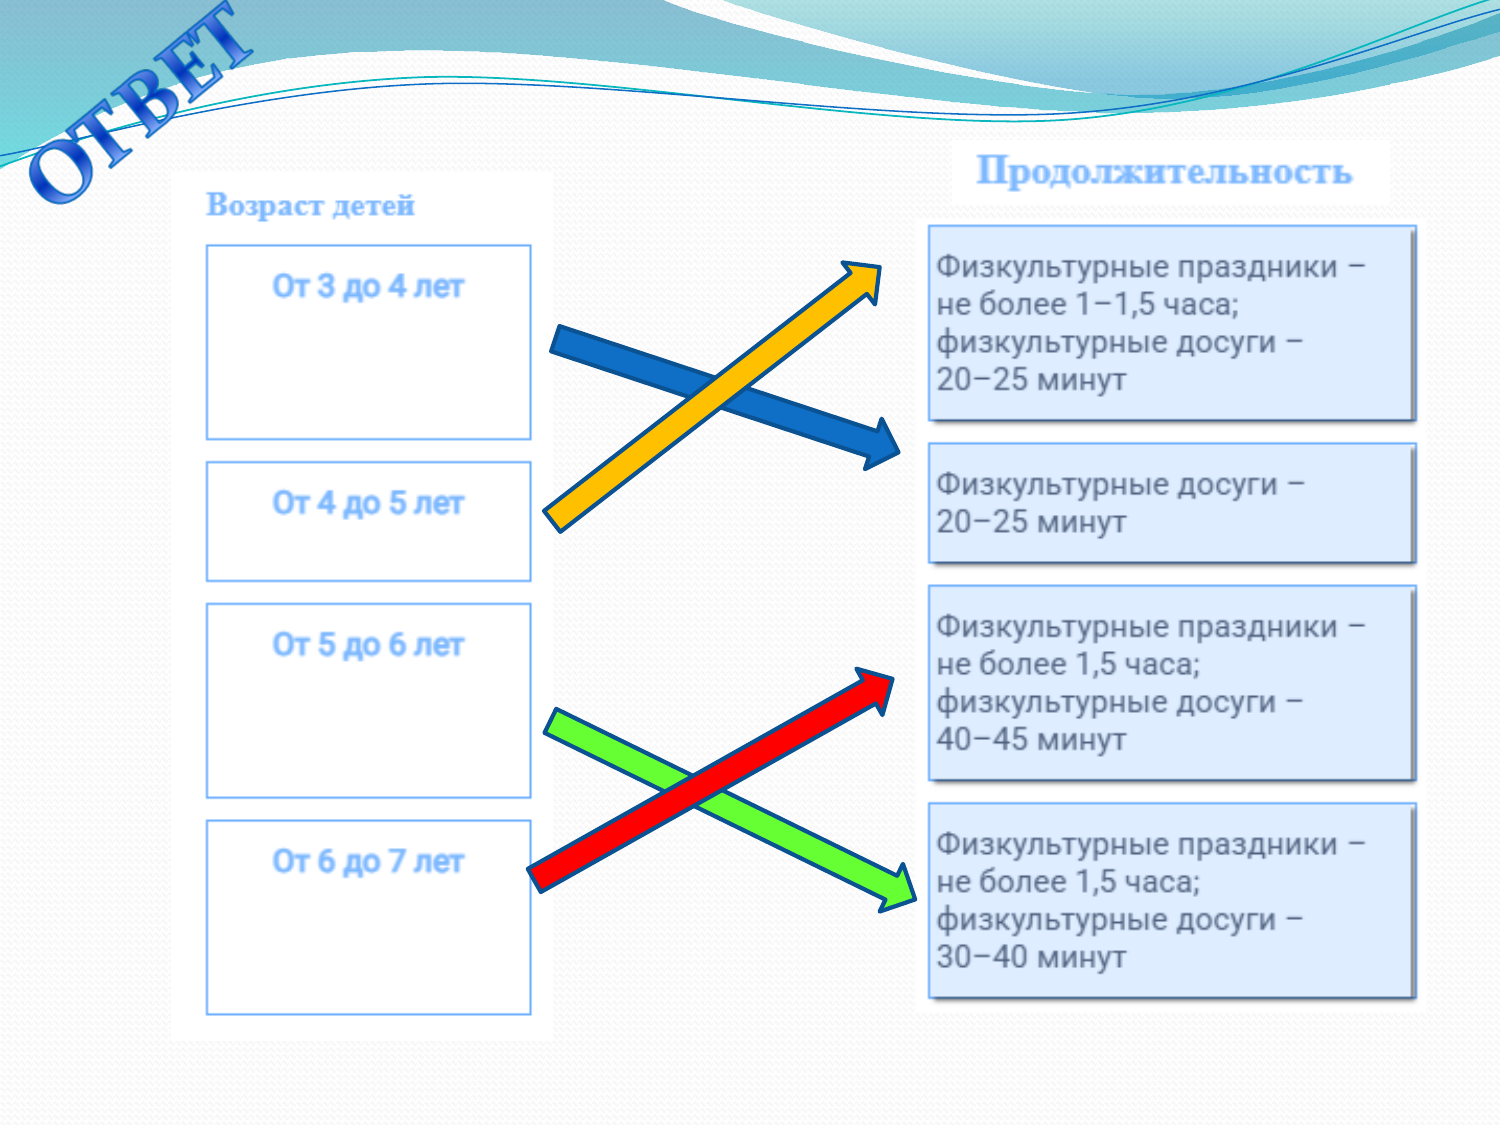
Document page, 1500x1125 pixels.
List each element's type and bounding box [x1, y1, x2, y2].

text_box [721, 387, 901, 472]
picture [170, 172, 553, 1041]
picture [0, 0, 419, 349]
picture [951, 140, 1390, 205]
text_box [559, 707, 692, 792]
picture [915, 219, 1426, 1012]
text_box [559, 666, 895, 885]
text_box [695, 790, 908, 914]
text_box [559, 260, 882, 534]
text_box [559, 324, 714, 398]
